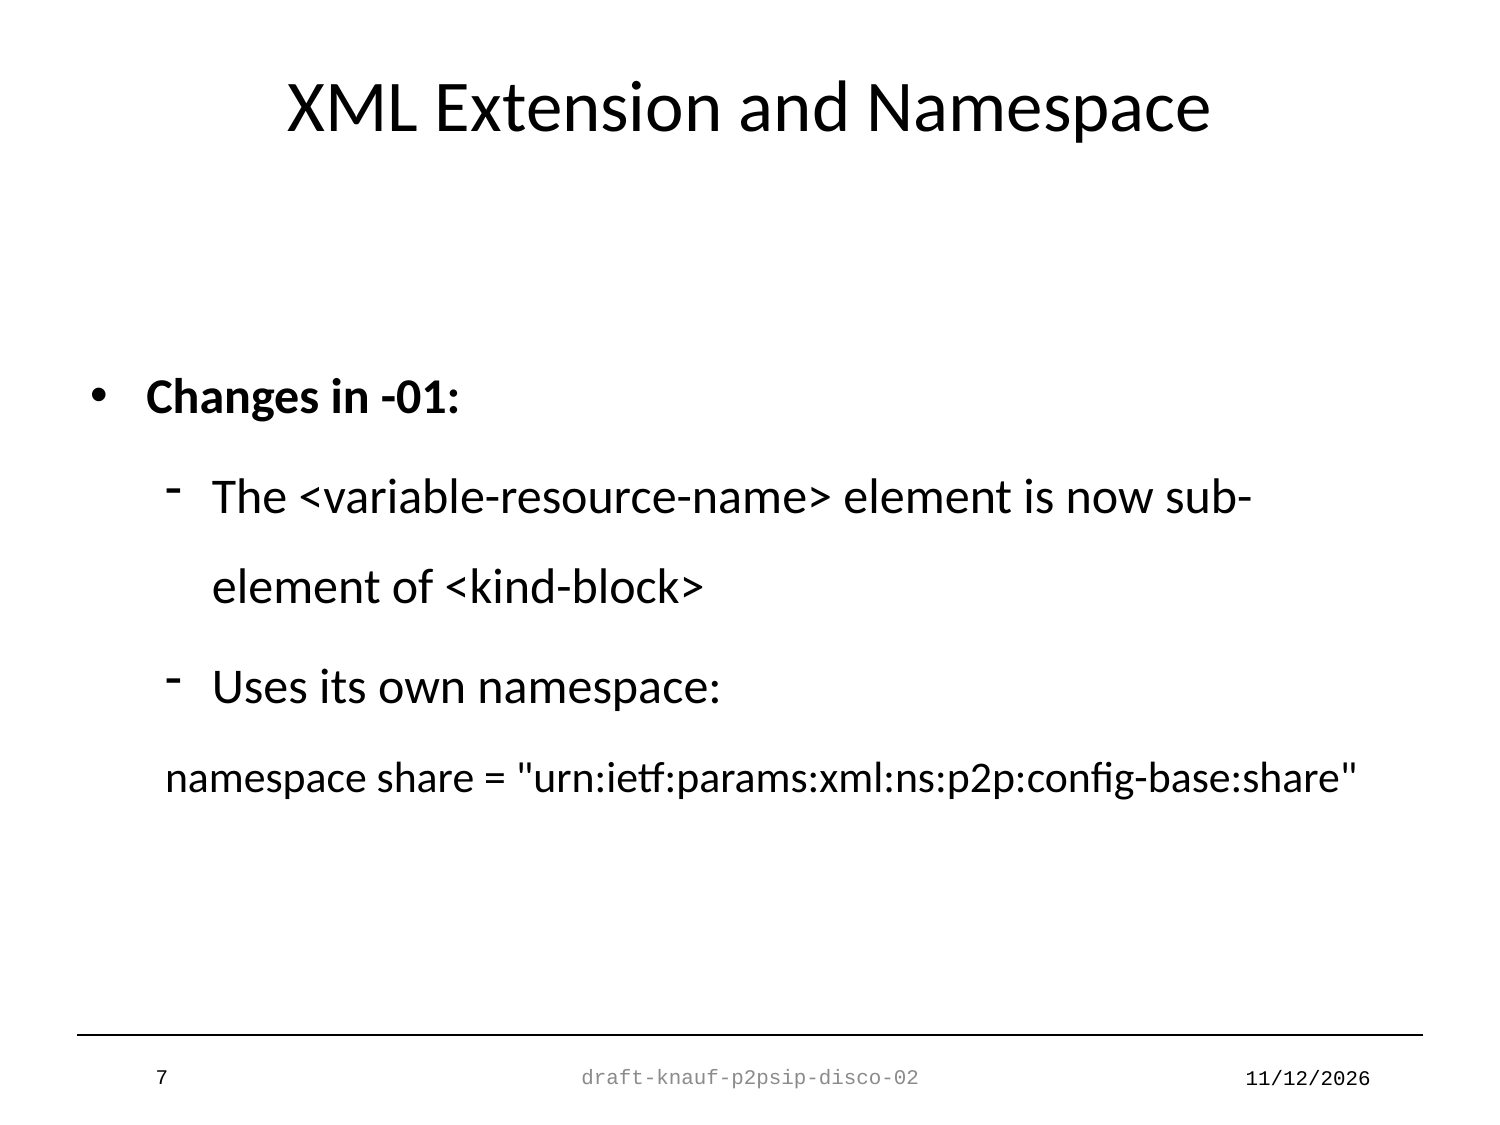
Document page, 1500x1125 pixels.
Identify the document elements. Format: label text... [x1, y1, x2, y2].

footer draft-knauf-p2psip-disco-02 [401, 1046, 1099, 1106]
slide_number 7 [65, 1046, 184, 1106]
list Changes in -01: The <variable-resource-name> element is now sub-element of <kind-block> Uses its own namespace: namespace share = "urn:ietf:params:xml:ns:p2p:config-base:share" [74, 219, 1426, 1006]
title XML Extension and Namespace [150, 8, 1350, 197]
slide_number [1181, 1046, 1436, 1107]
